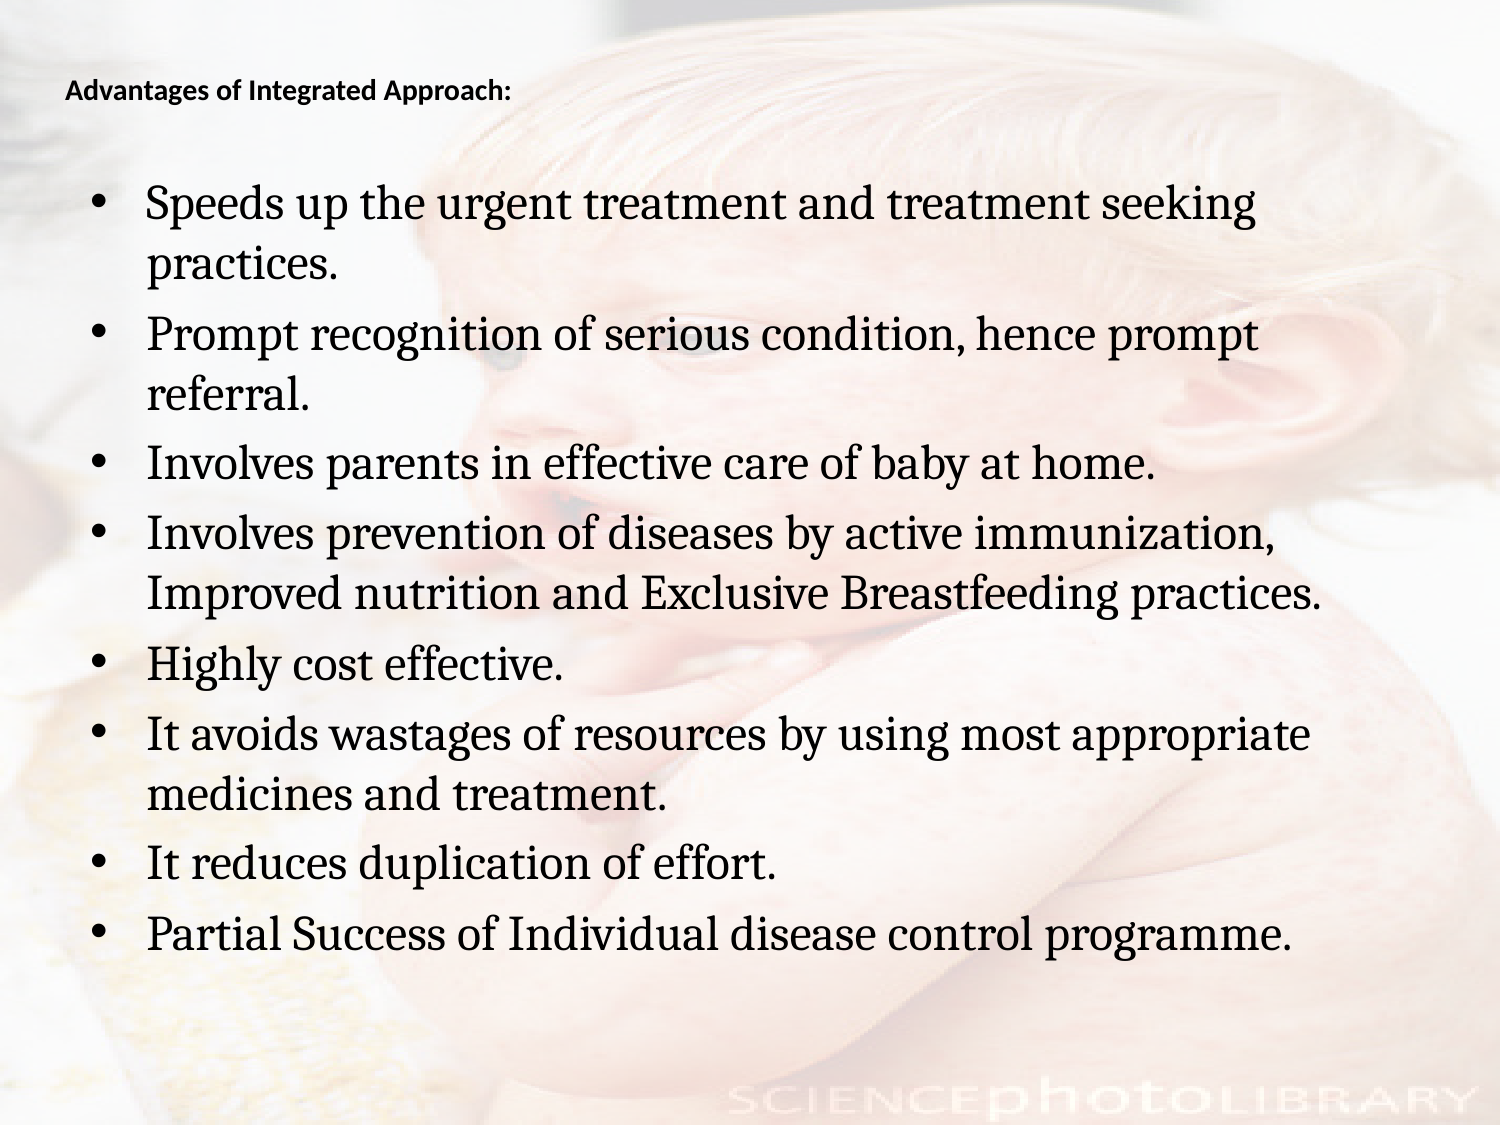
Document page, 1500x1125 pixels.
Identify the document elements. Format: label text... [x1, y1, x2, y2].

title Advantages of Integrated Approach: [50, 62, 1425, 150]
list Speeds up the urgent treatment and treatment seeking practices. Prompt recognition of serious condition, hence prompt referral. Involves parents in effective care of baby at home. Involves prevention of diseases by active immunization, Improved nutrition and Exclusive Breastfeeding practices. Highly cost effective. It avoids wastages of resources by using most appropriate medicines and treatment. It reduces duplication of effort. Partial Success of Individual disease control programme. [75, 162, 1425, 1088]
